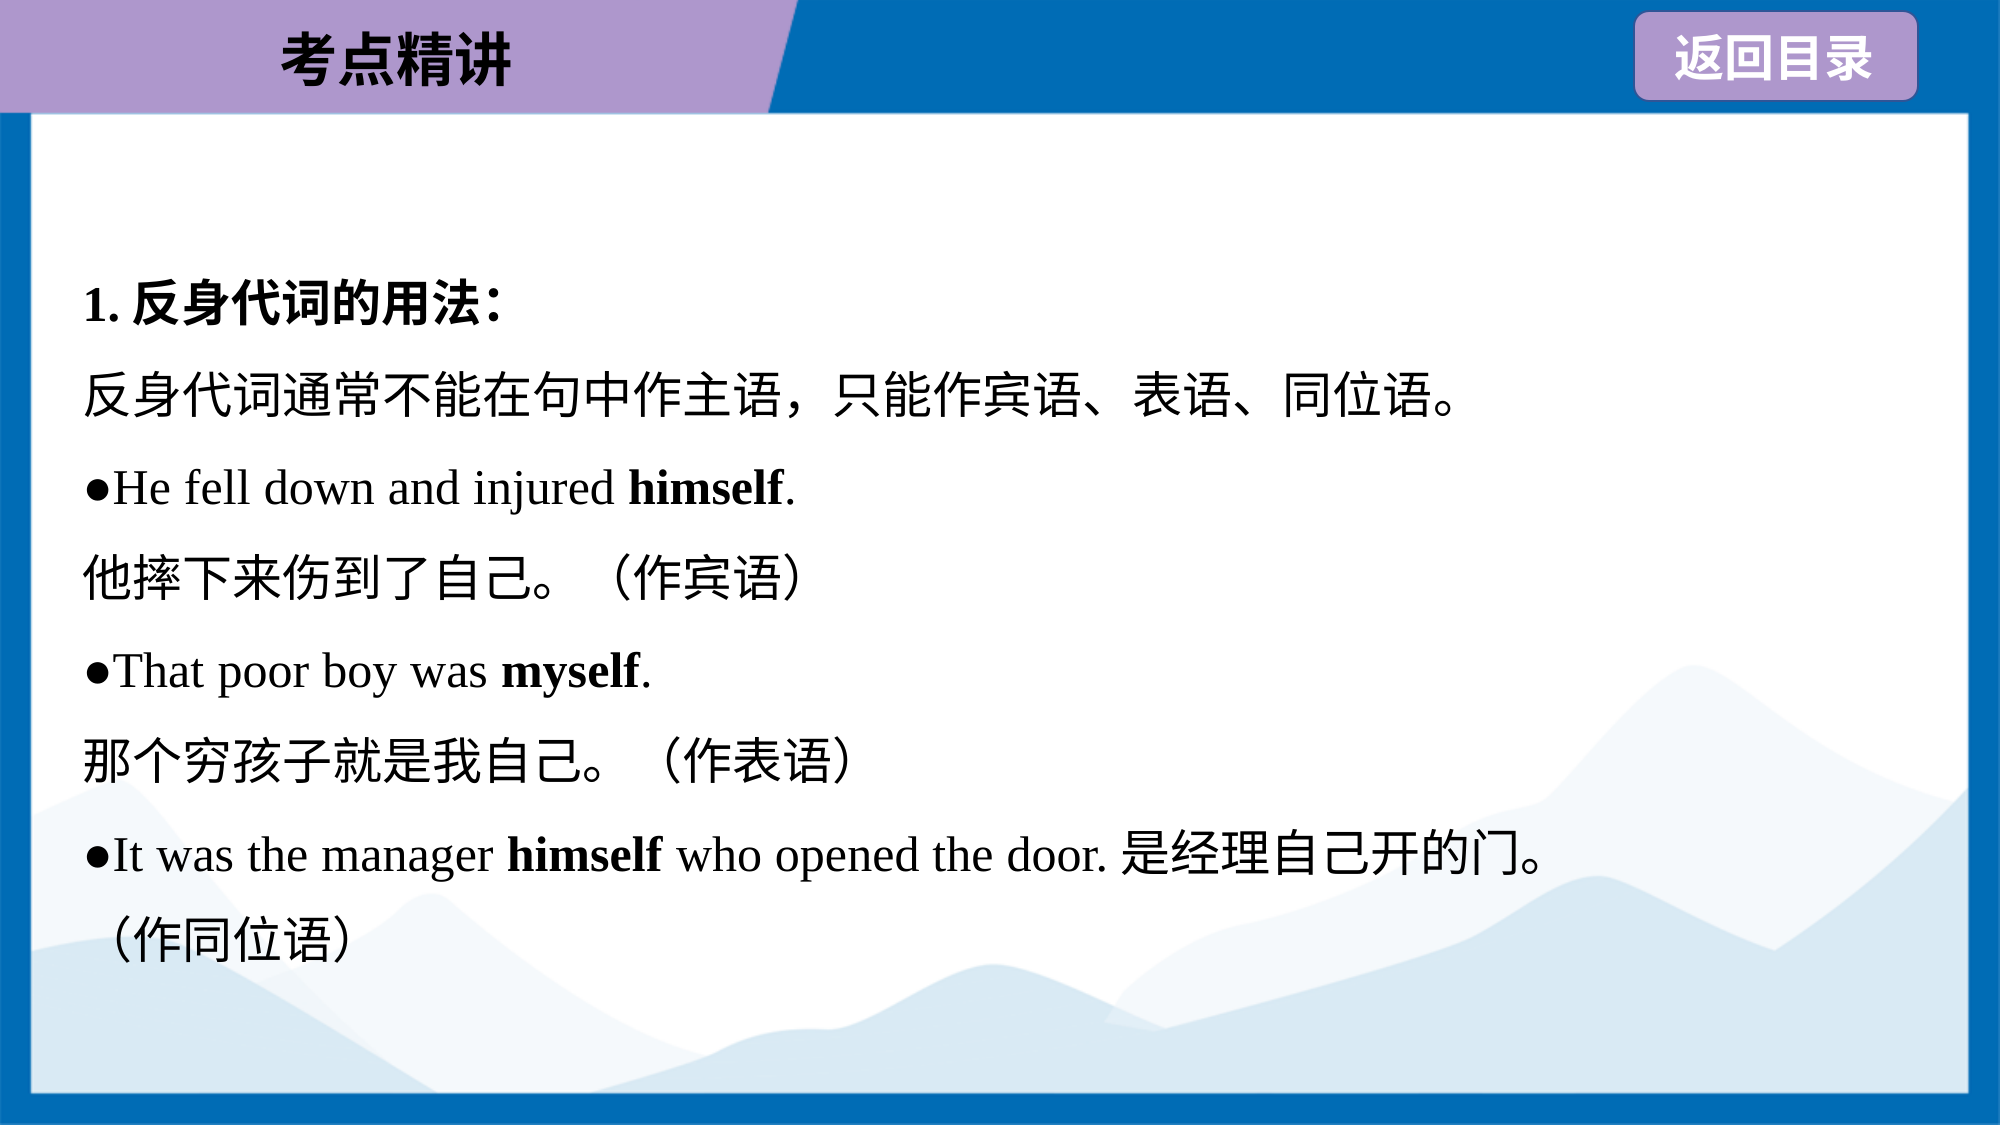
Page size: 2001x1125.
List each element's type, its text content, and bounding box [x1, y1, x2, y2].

picture [0, 0, 2000, 1125]
text_box 1.反身代词的用法： 反身代词通常不能在句中作主语，只能作宾语、表语、同位语。 ●He fell down and injured himself. 他摔下来伤到了自己。（作宾语） ●That poor boy was myself. 那个穷孩子就是我自己。（作表语） ●It was the manager himself who opened the door.是经理自己开的门。 （作同位语） [82, 239, 1917, 960]
